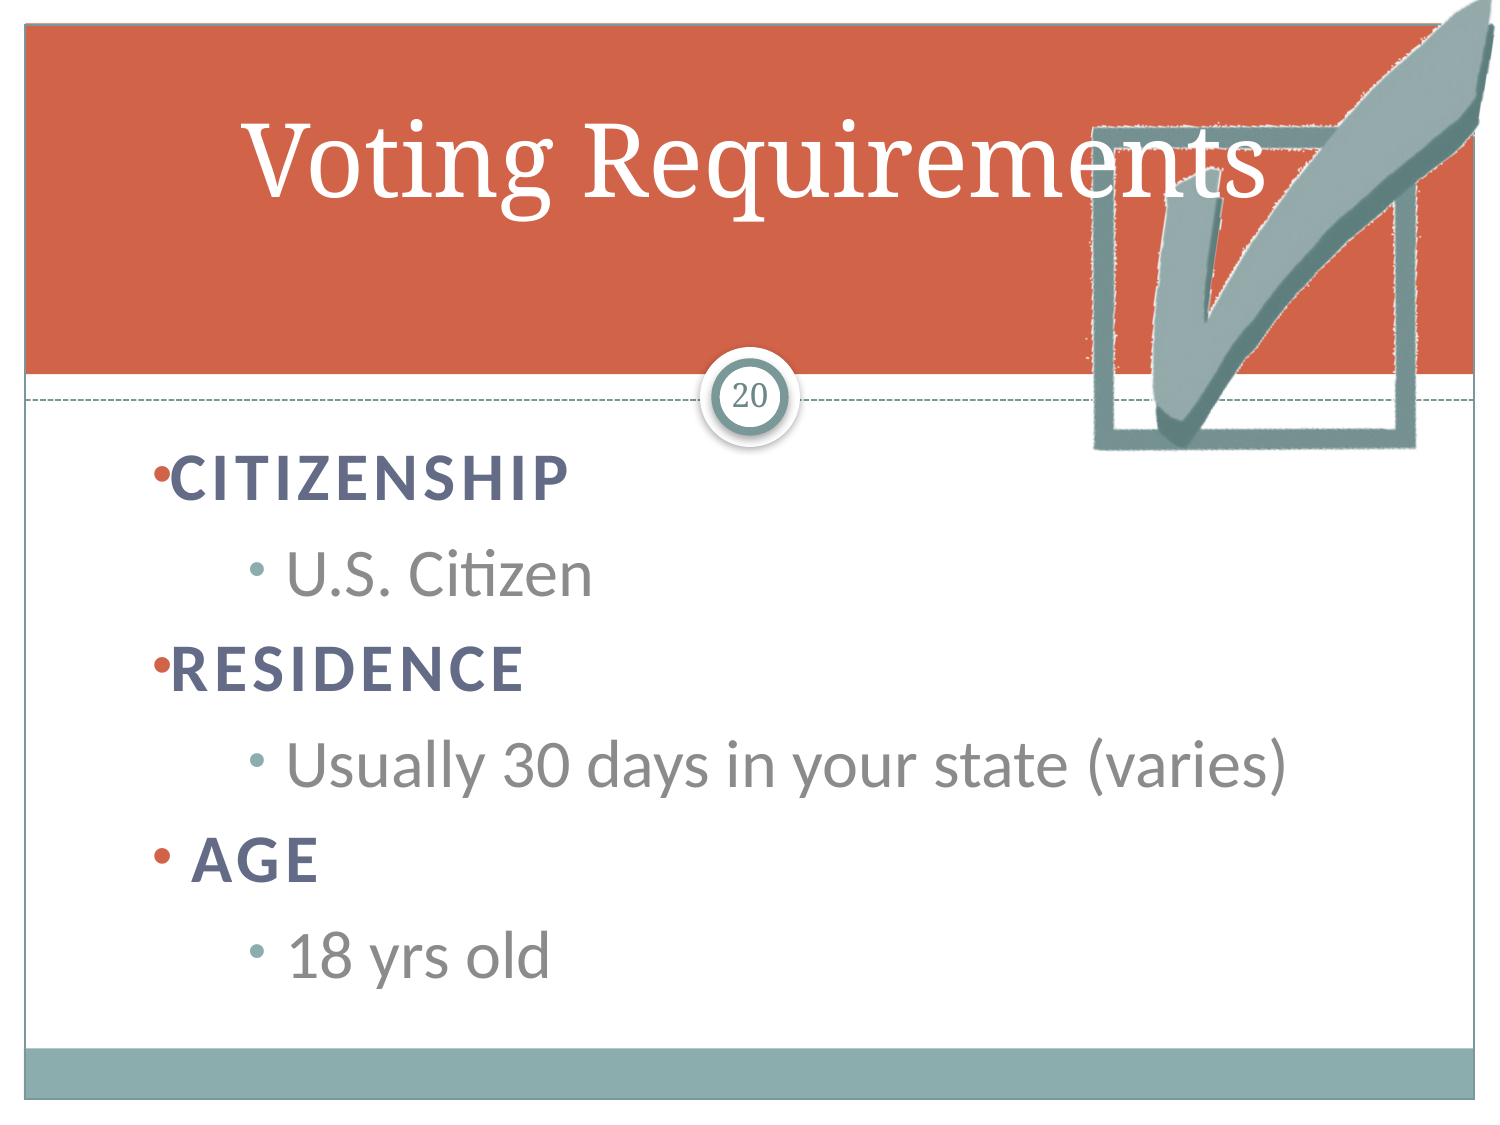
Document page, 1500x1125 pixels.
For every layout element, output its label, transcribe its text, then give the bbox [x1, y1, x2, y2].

picture [1080, 0, 1466, 473]
slide_number 20 [712, 360, 788, 434]
list Citizenship U.S. Citizen Residence Usually 30 days in your state (varies) Age 18 yrs old [137, 425, 1413, 1025]
title Voting Requirements [118, 87, 1073, 338]
